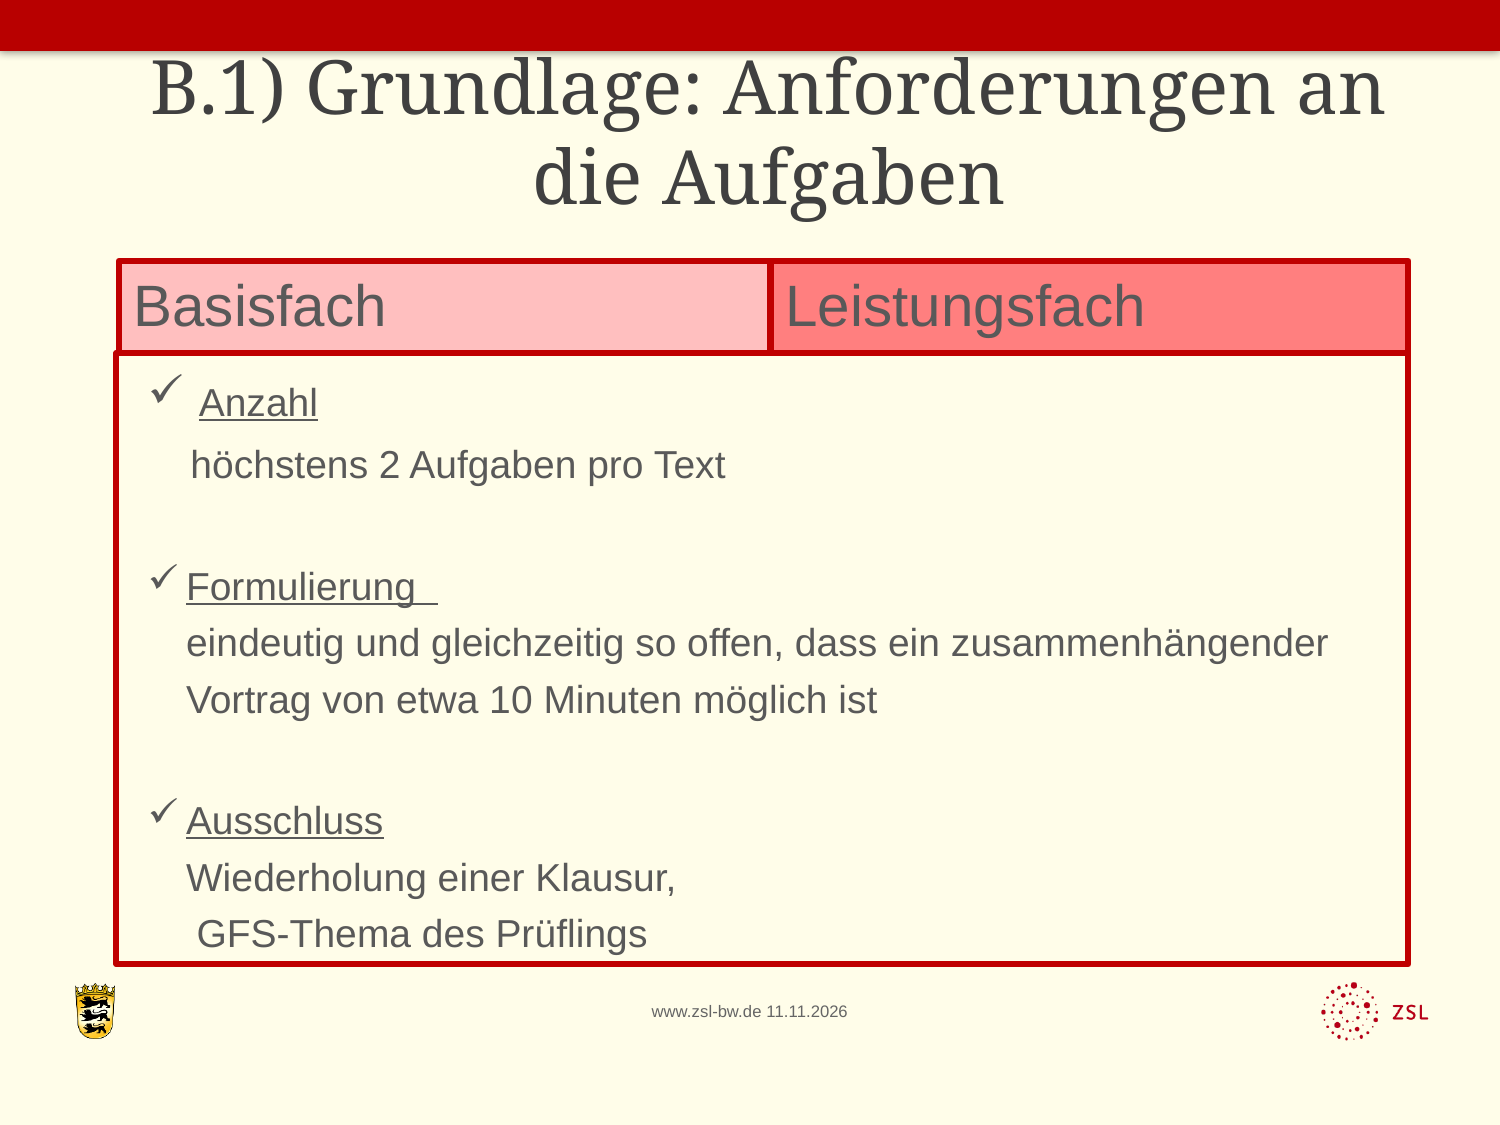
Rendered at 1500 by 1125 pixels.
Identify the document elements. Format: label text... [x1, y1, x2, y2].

picture [73, 981, 117, 1041]
text_box Leistungsfach [770, 260, 1409, 353]
picture [1320, 981, 1429, 1041]
text_box B.1) Grundlage: Anforderungen an die Aufgaben [116, 66, 1424, 213]
text_box Anzahl höchstens 2 Aufgaben pro Text Formulierung eindeutig und gleichzeitig so offen, dass ein zusammenhängender Vortrag von etwa 10 Minuten möglich ist Ausschluss Wiederholung einer Klausur, GFS-Thema des Prüflings [116, 353, 1409, 965]
text_box Basisfach [119, 260, 770, 353]
